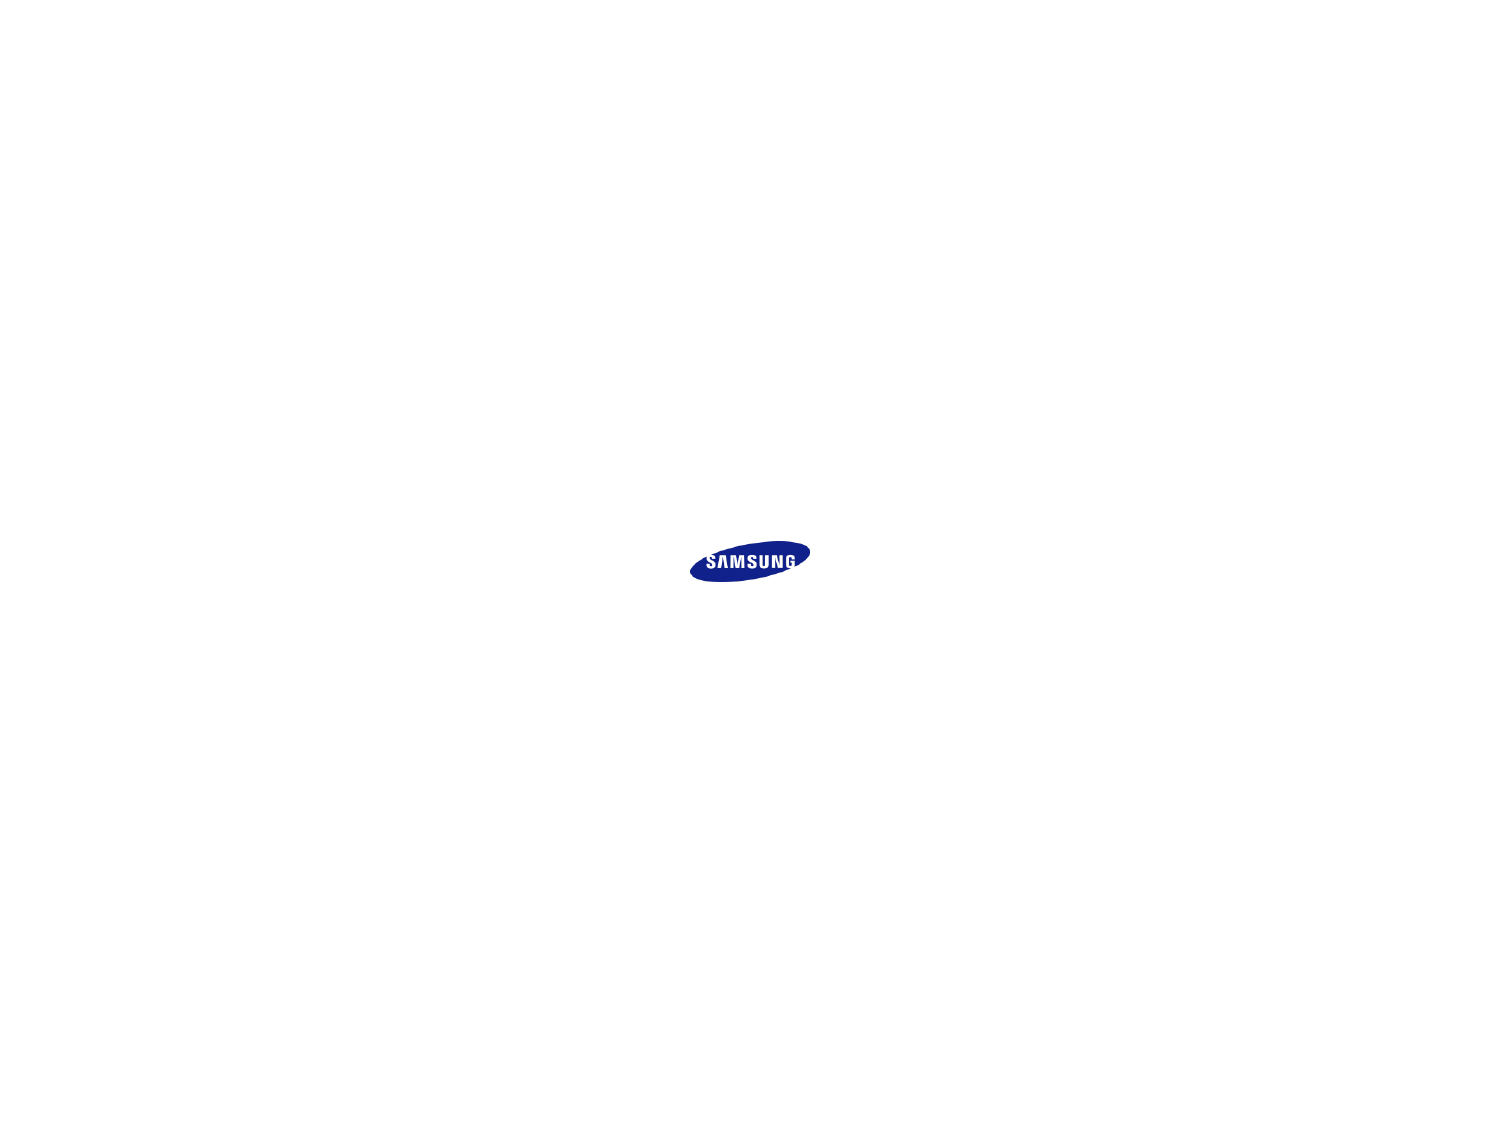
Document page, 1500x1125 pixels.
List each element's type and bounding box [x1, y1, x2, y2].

picture [689, 541, 811, 582]
